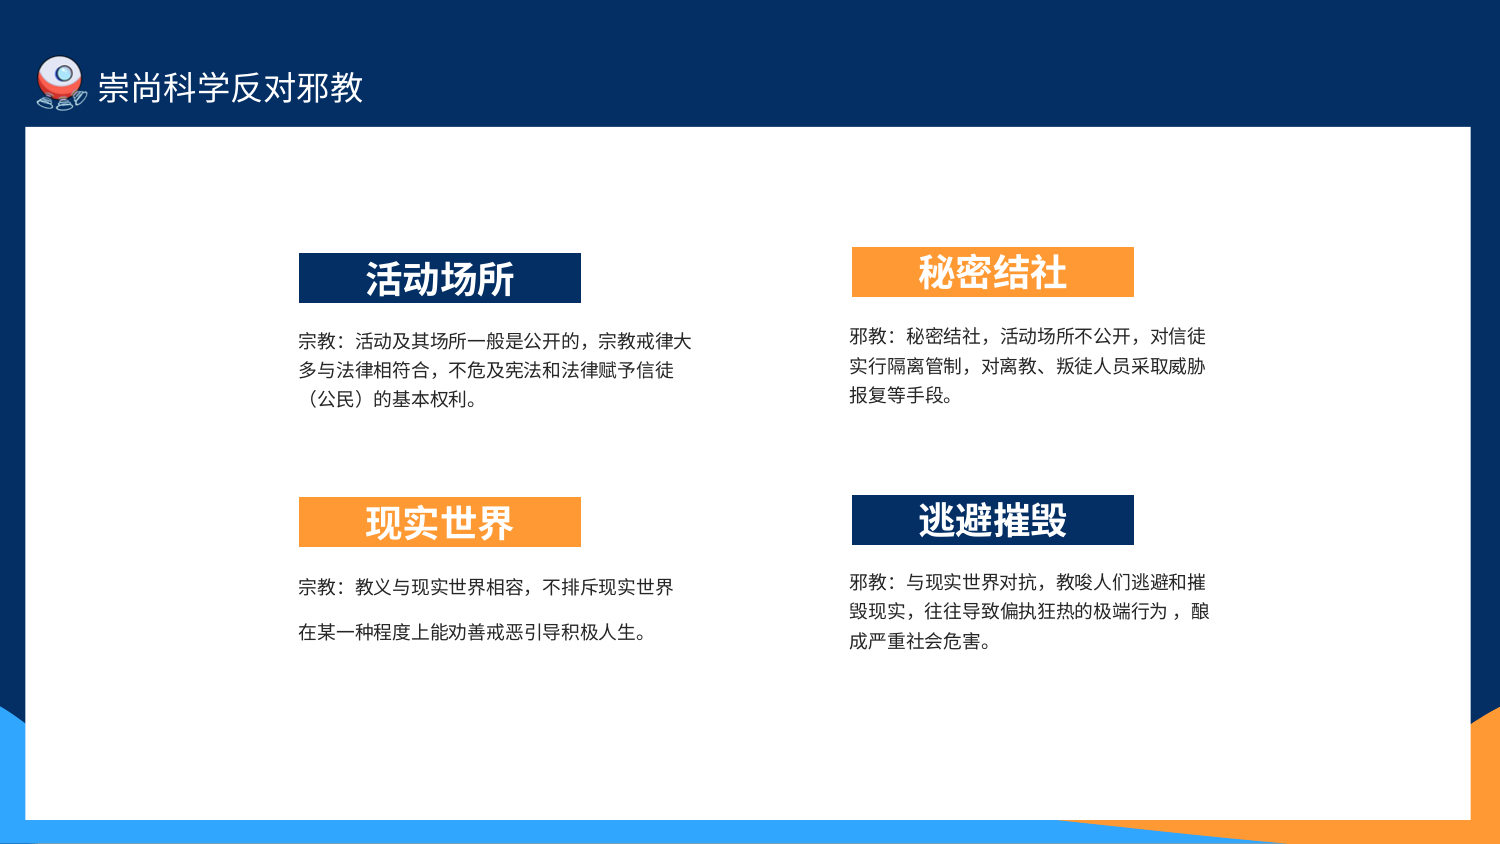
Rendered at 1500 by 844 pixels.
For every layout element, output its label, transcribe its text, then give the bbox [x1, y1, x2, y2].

text_box 逃避摧毁 [852, 494, 1135, 545]
text_box 现实世界 [299, 497, 582, 548]
text_box 宗教：教义与现实世界相容，不排斥现实世界 在某一种程度上能劝善戒恶引导积极人生。 [299, 568, 700, 674]
text_box 宗教：活动及其场所一般是公开的，宗教戒律大多与法律相符合，不危及宪法和法律赋予信徒（公民）的基本权利。 [299, 322, 700, 429]
text_box 邪教：秘密结社，活动场所不公开，对信徒实行隔离管制，对离教、叛徒人员采取威胁报复等手段。 [849, 318, 1221, 424]
text_box 活动场所 [299, 253, 582, 304]
text_box 秘密结社 [852, 246, 1135, 297]
picture [8, 42, 117, 119]
text_box 邪教：与现实世界对抗，教唆人们逃避和摧毁现实，往往导致偏执狂热的极端行为 ，酿成严重社会危害。 [849, 564, 1221, 670]
